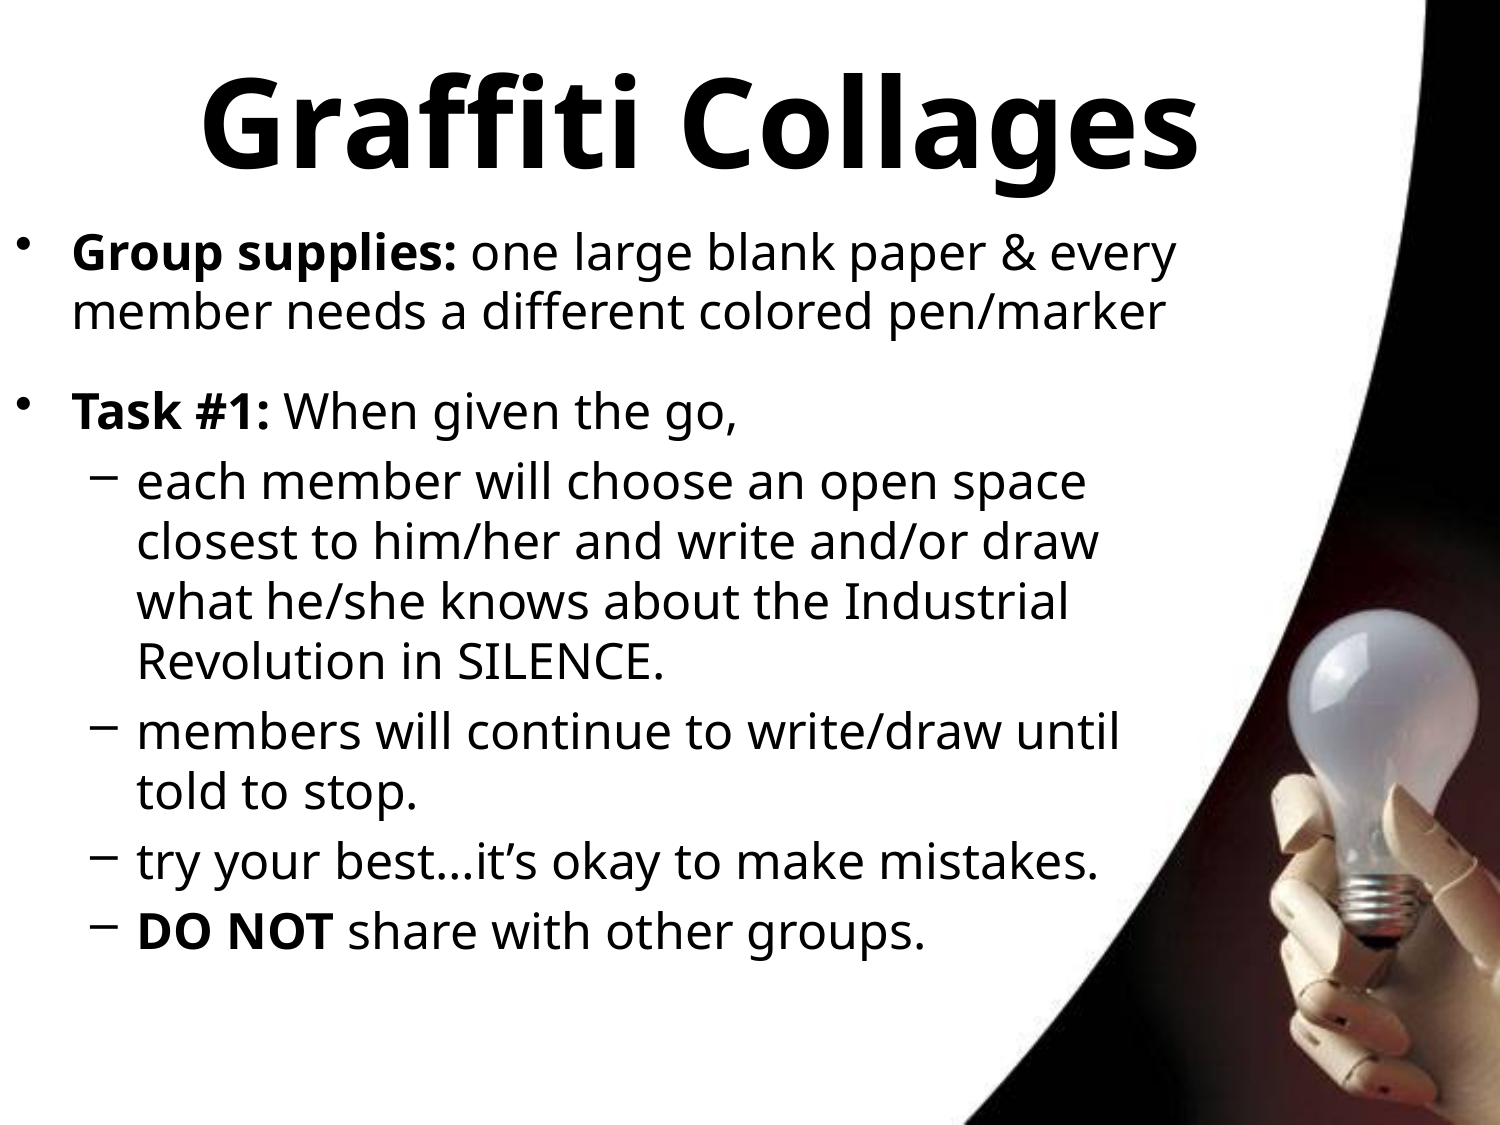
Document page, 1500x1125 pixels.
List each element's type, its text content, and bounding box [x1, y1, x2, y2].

picture [0, 0, 1500, 1125]
list Group supplies: one large blank paper & every member needs a different colored pen/marker Task #1: When given the go, each member will choose an open space closest to him/her and write and/or draw what he/she knows about the Industrial Revolution in SILENCE. members will continue to write/draw until told to stop. try your best…it’s okay to make mistakes. DO NOT share with other groups. [0, 212, 1225, 976]
title Graffiti Collages [87, 24, 1313, 213]
